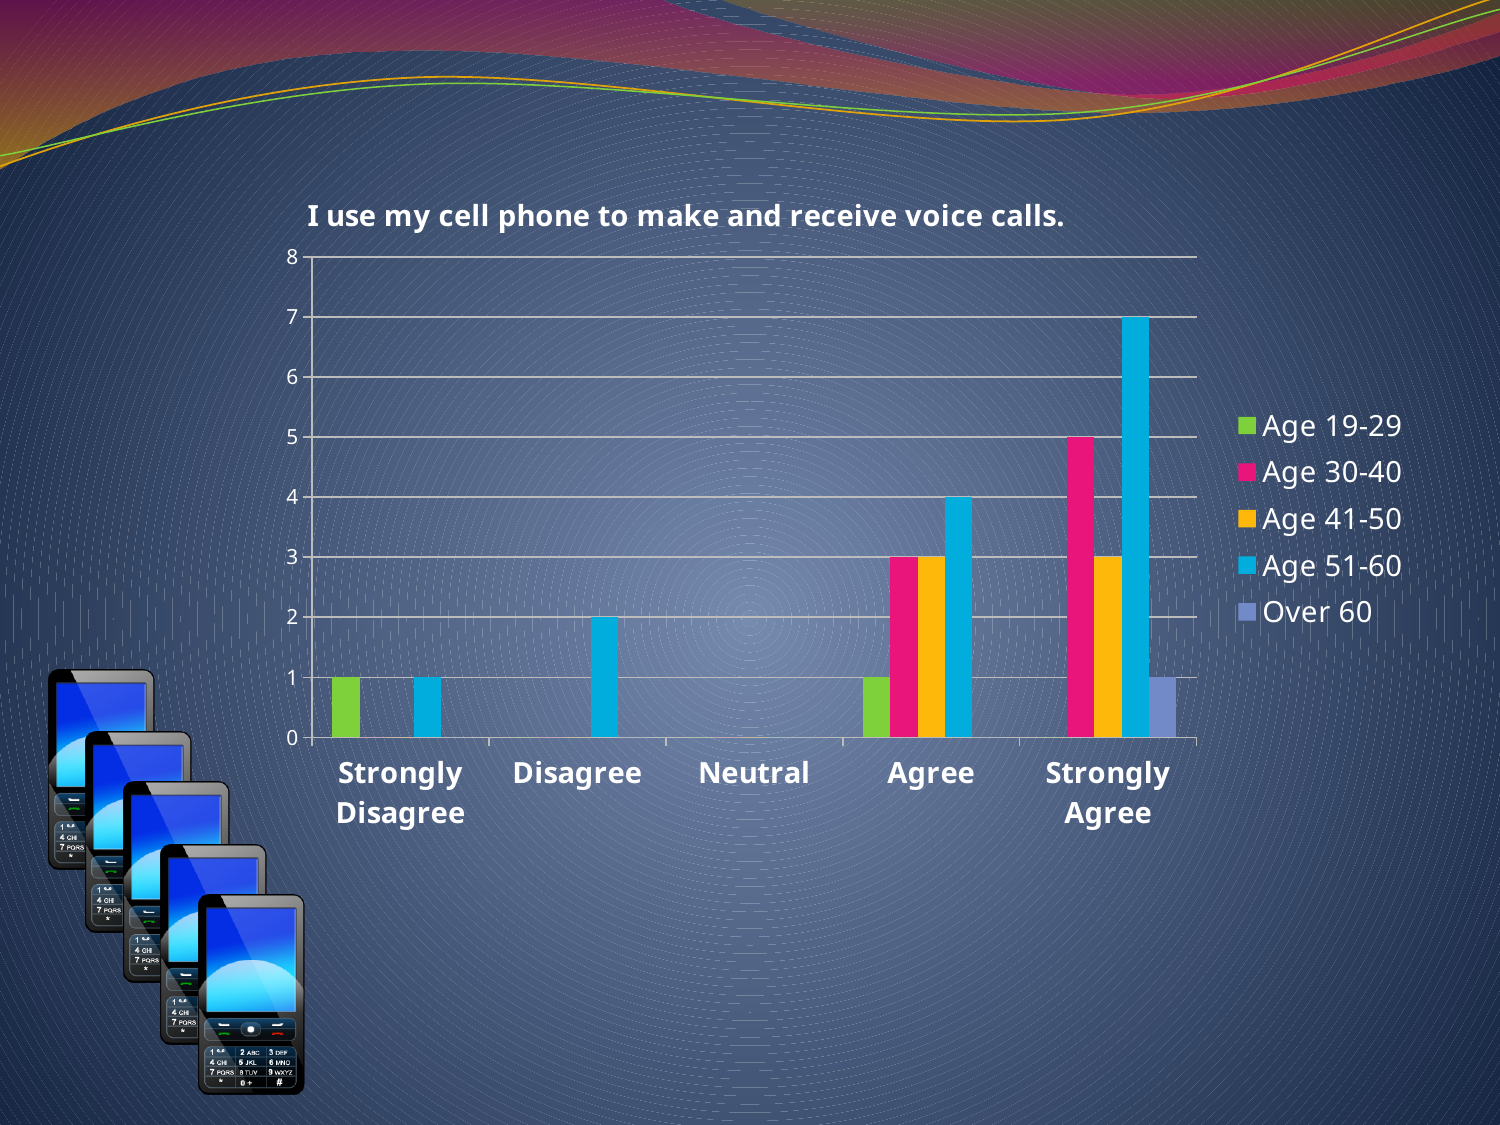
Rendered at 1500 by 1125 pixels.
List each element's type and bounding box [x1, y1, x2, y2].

picture [0, 662, 363, 1101]
chart [262, 162, 1426, 876]
